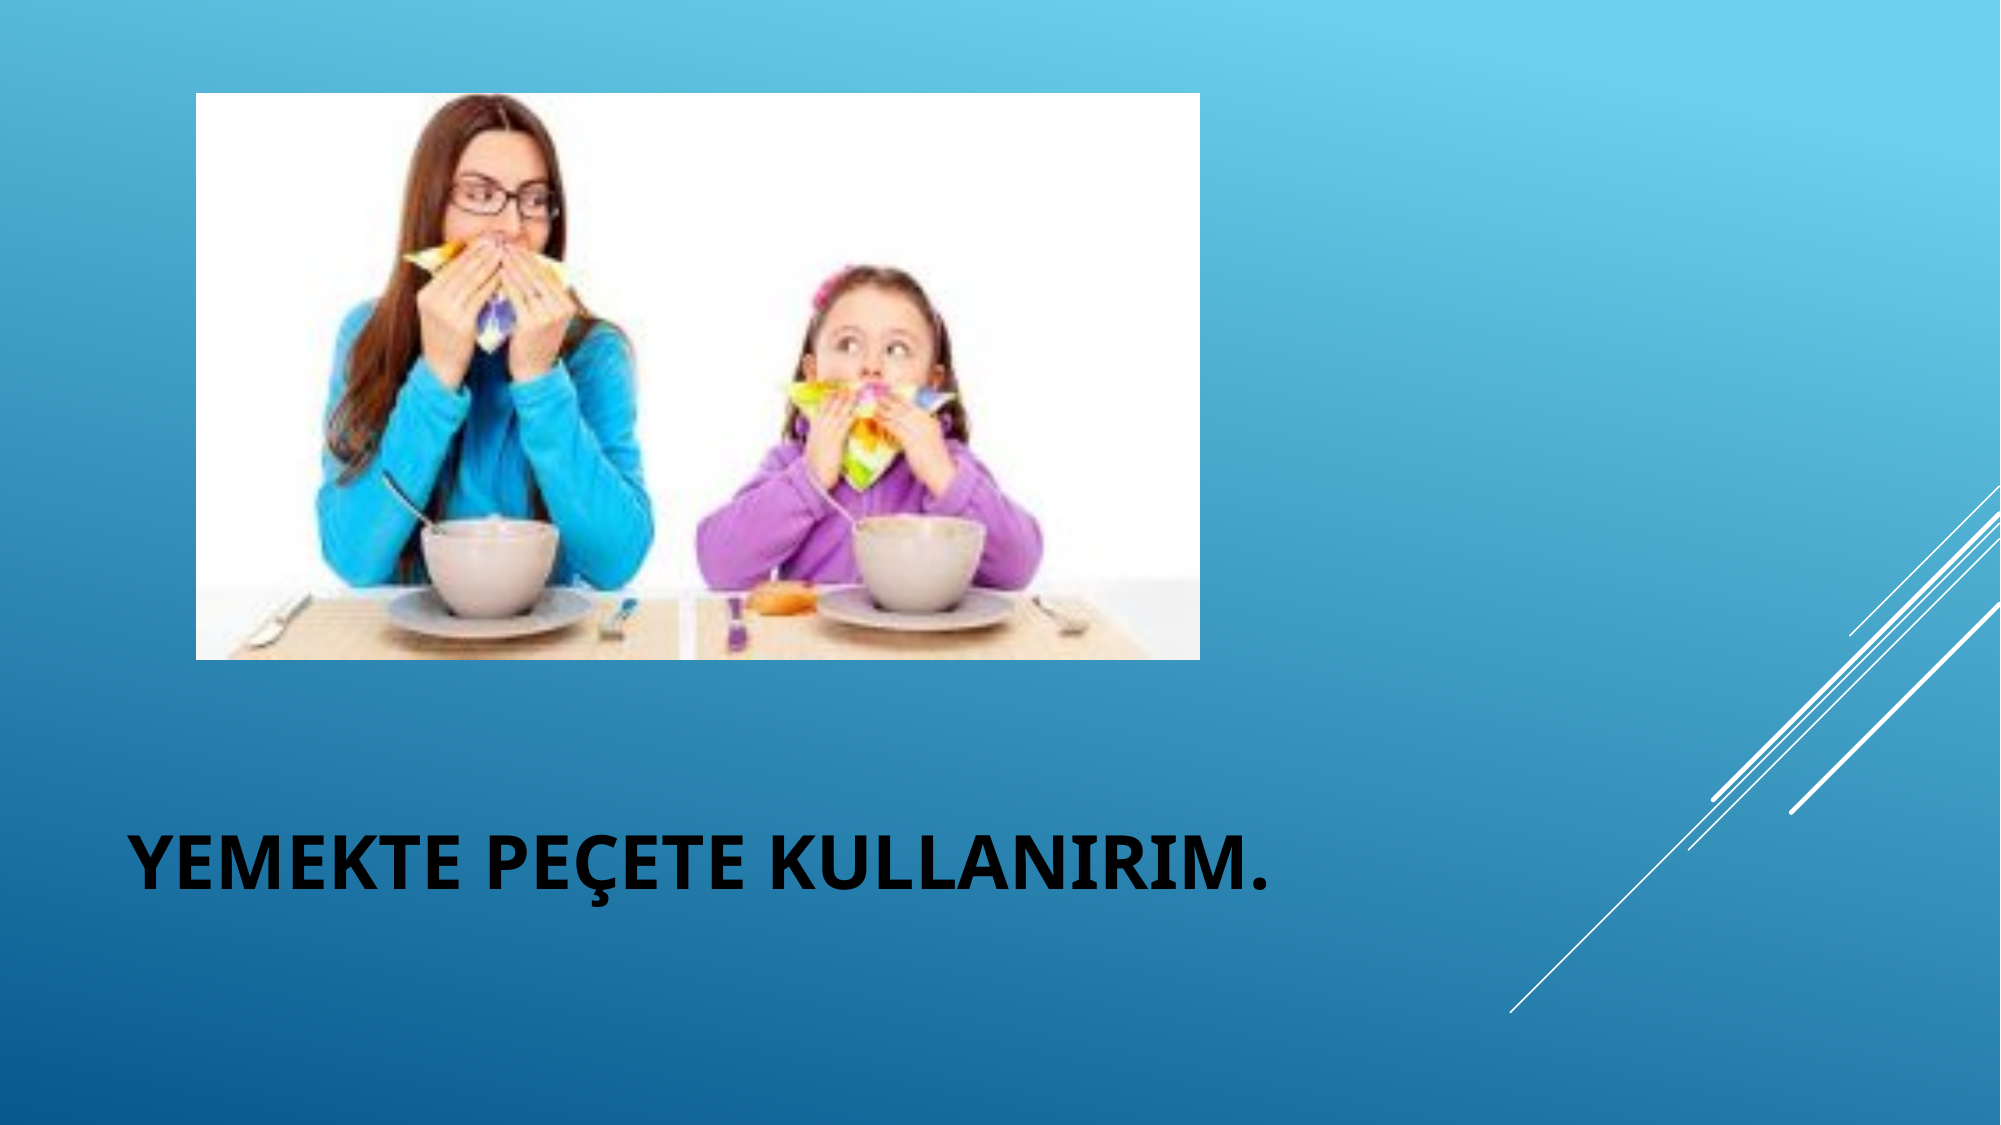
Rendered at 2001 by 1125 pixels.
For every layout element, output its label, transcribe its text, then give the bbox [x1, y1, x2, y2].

picture [195, 93, 1201, 660]
title Yemekte peçete kullanırım. [112, 736, 1513, 984]
